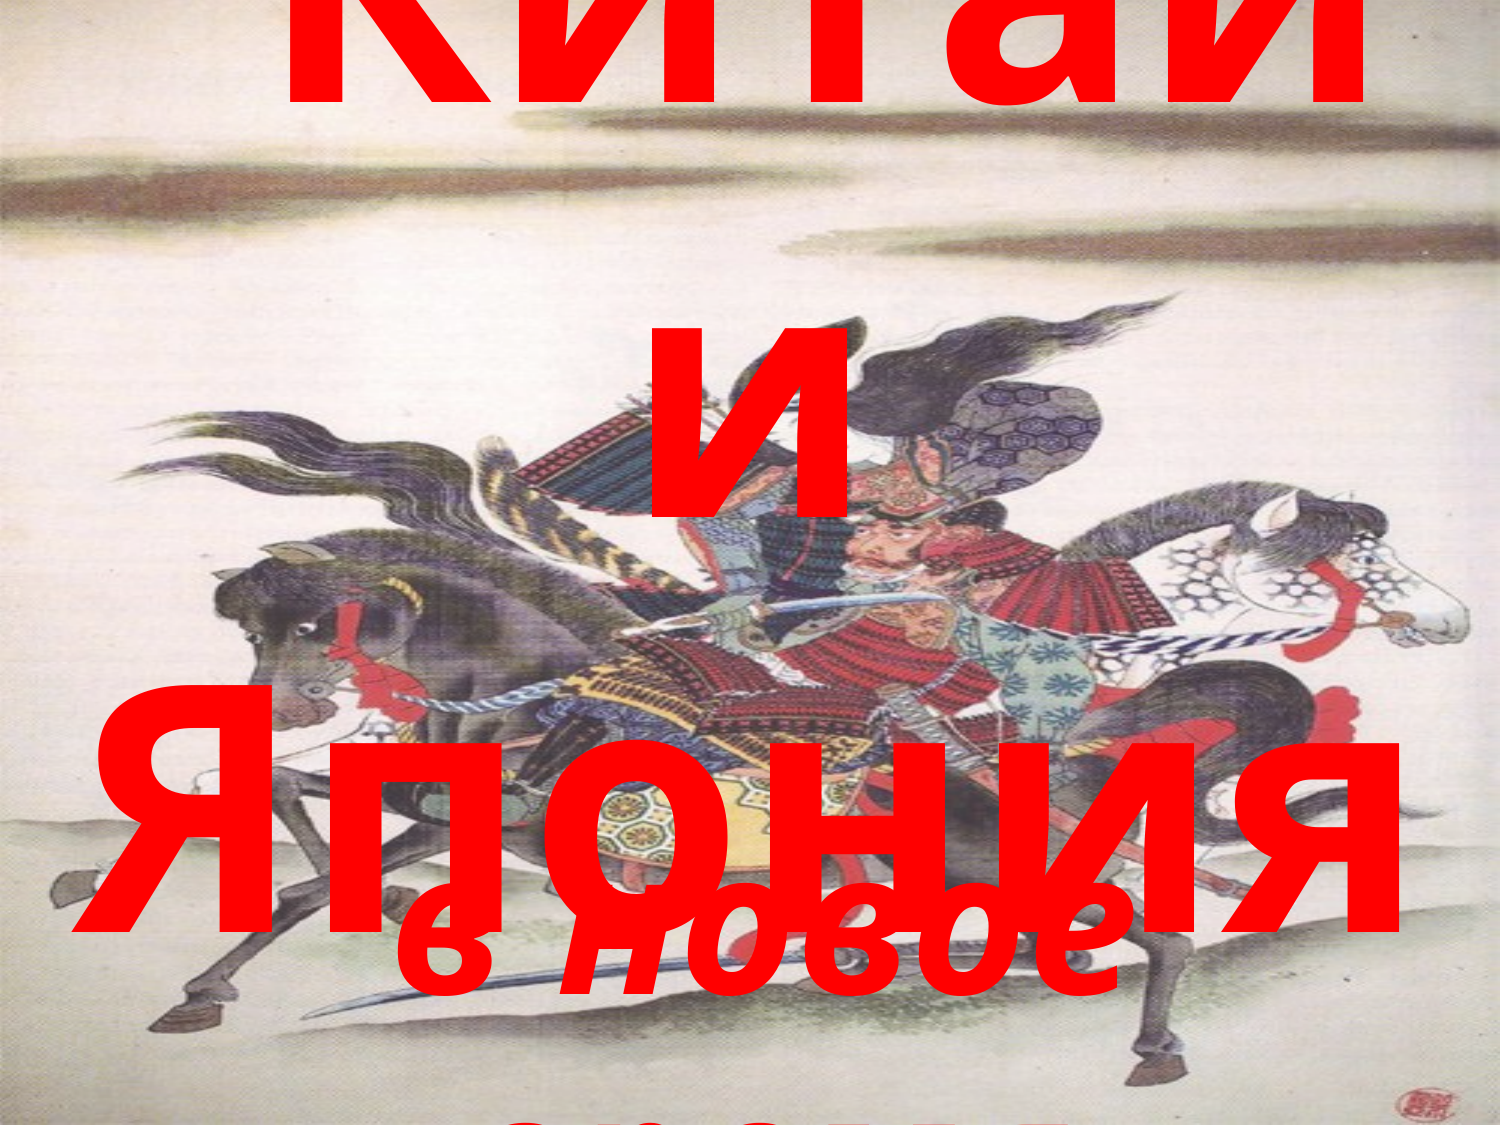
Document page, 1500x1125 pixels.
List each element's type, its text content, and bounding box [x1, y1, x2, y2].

title Китай и Япония [0, 54, 1500, 705]
subtitle в новое время [106, 786, 1424, 976]
